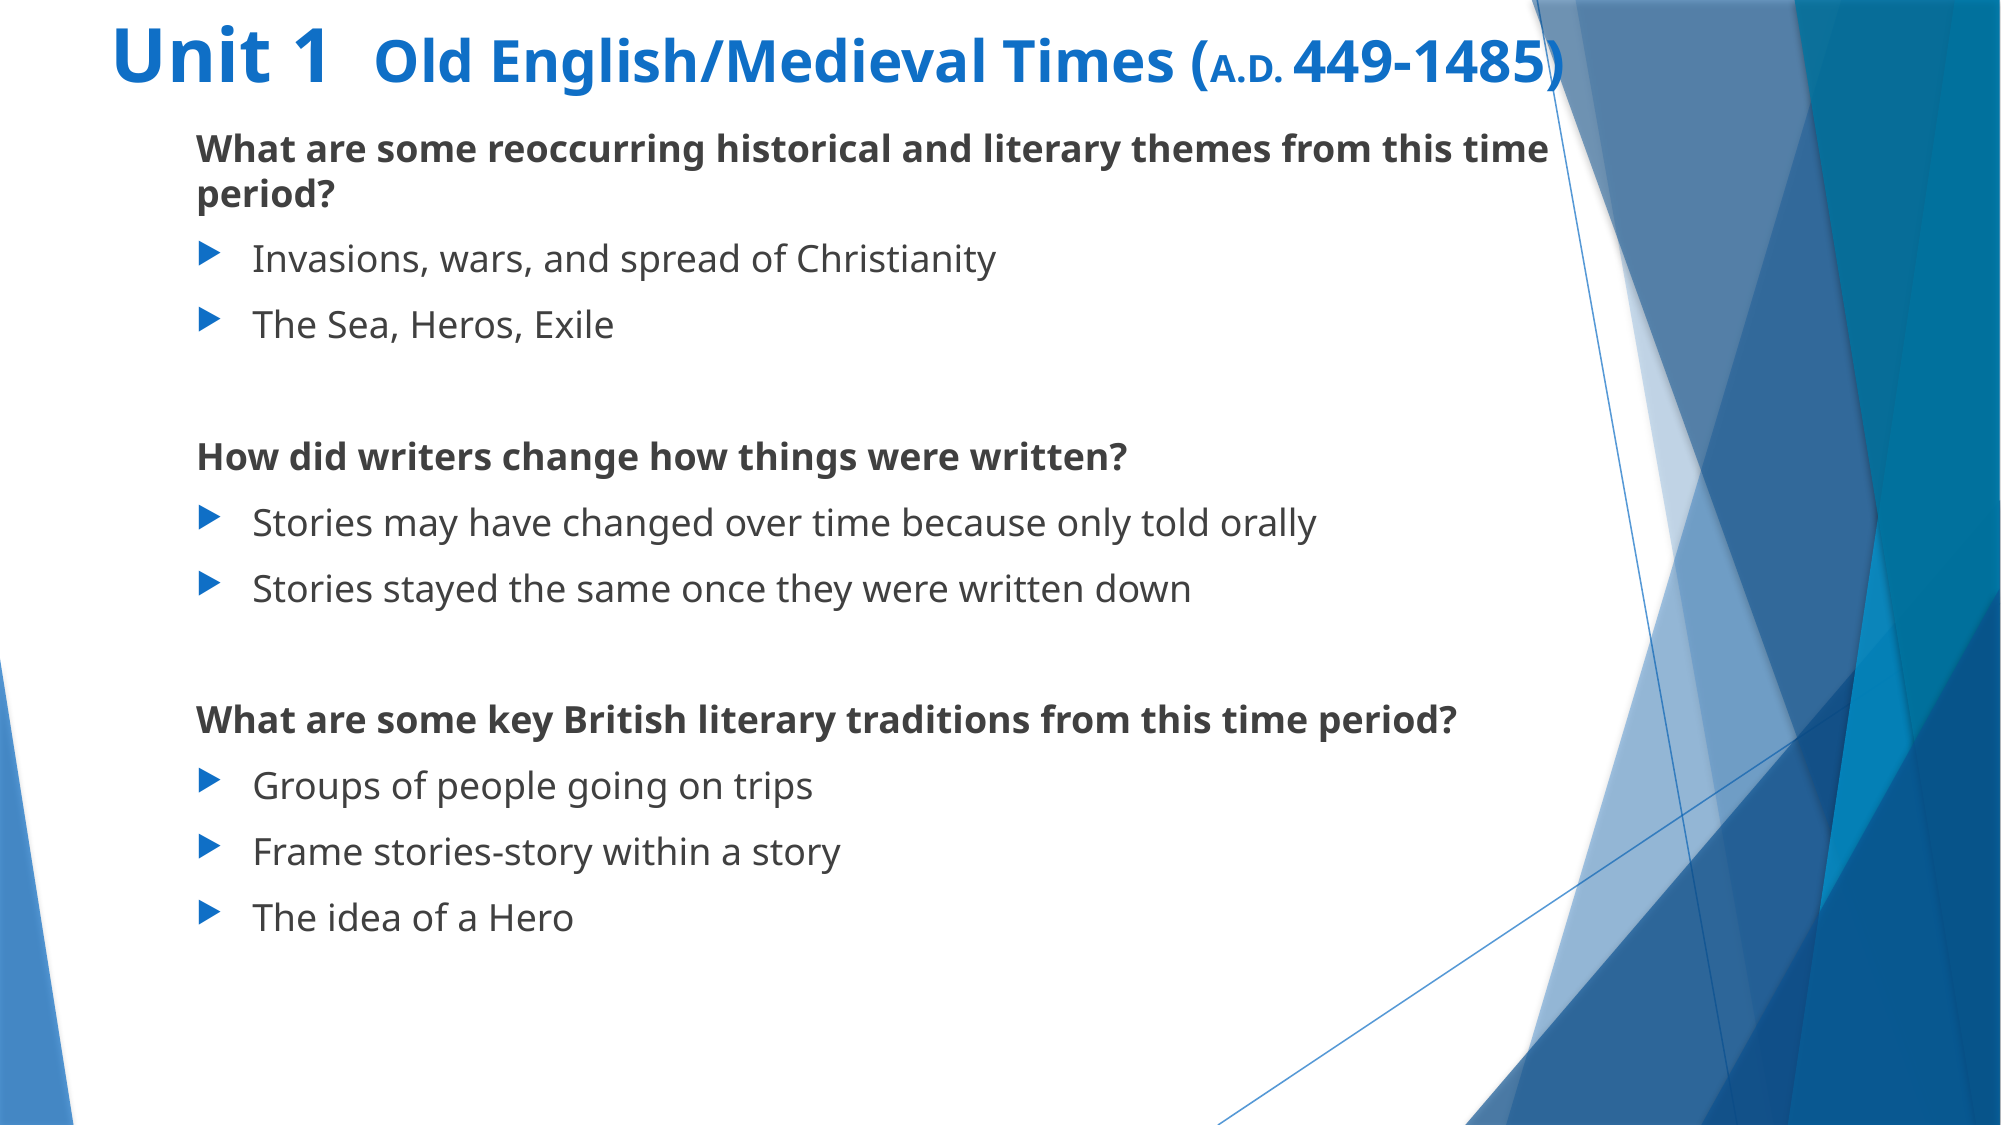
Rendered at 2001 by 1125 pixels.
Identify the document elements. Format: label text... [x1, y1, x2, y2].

list What are some reoccurring historical and literary themes from this time period? Invasions, wars, and spread of Christianity The Sea, Heros, Exile How did writers change how things were written? Stories may have changed over time because only told orally Stories stayed the same once they were written down What are some key British literary traditions from this time period? Groups of people going on trips Frame stories-story within a story The idea of a Hero [181, 117, 1649, 1025]
title Unit 1 Old English/Medieval Times (A.D. 449-1485) [95, 0, 1863, 117]
